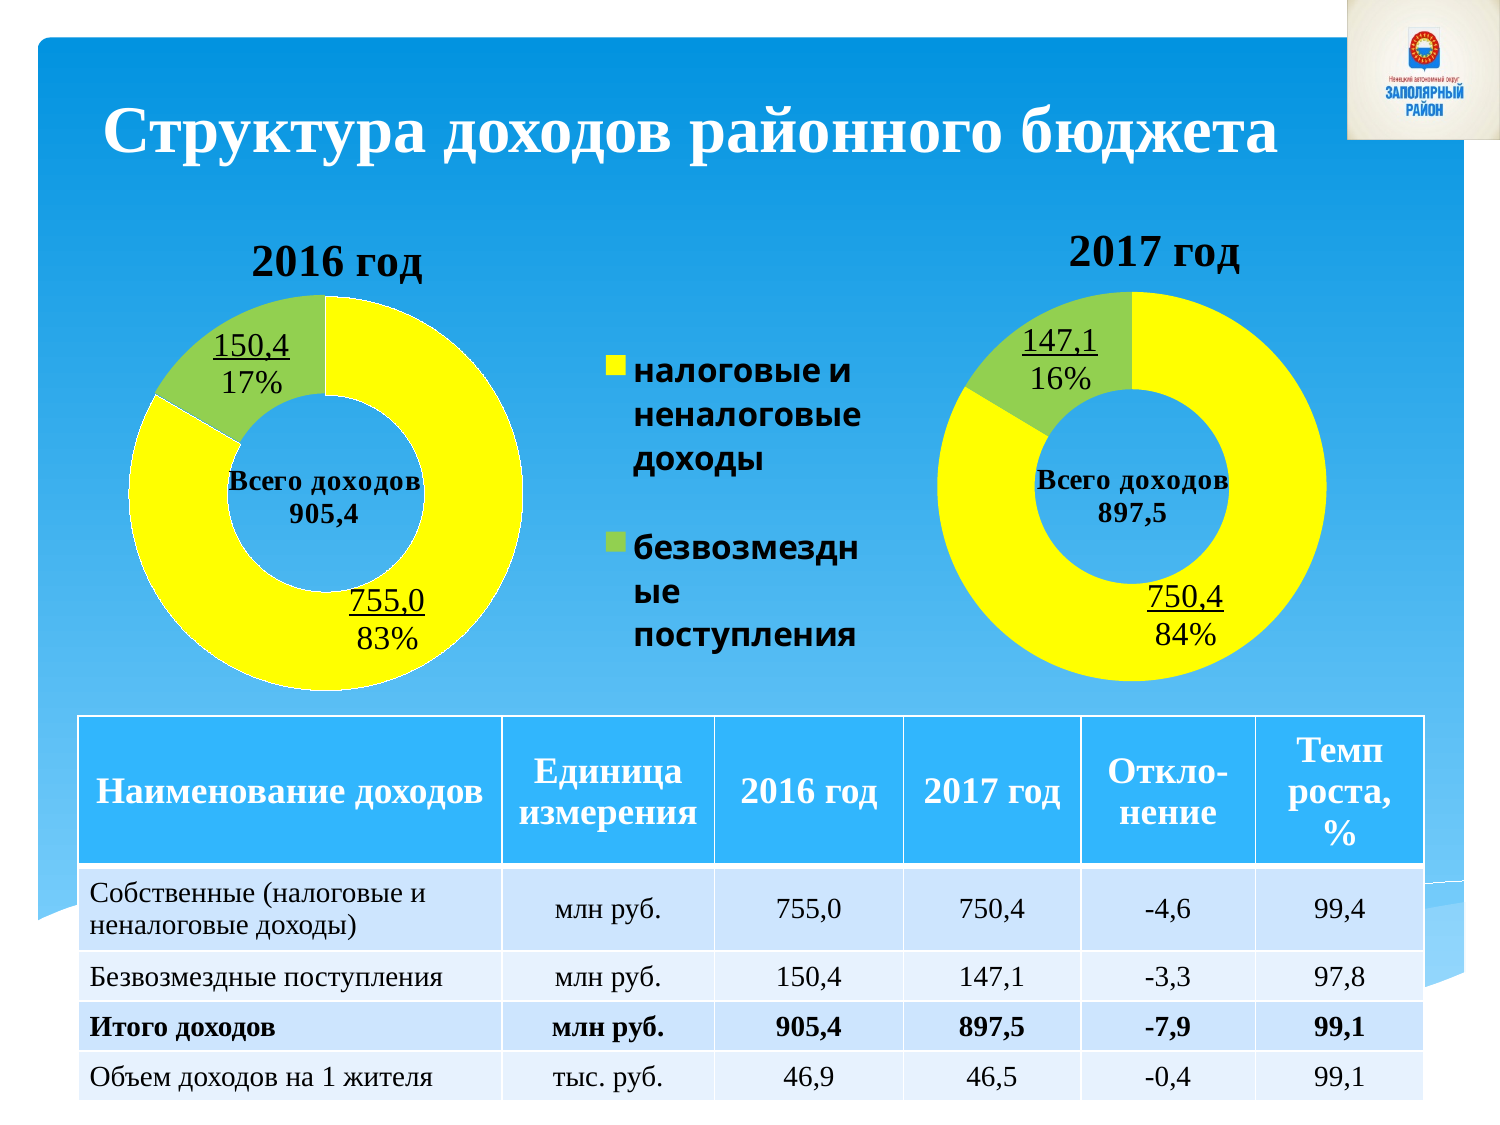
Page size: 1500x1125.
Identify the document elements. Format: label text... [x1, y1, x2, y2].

table_cell -4,6 [1082, 869, 1255, 950]
chart [0, 113, 566, 715]
table_cell -0,4 [1082, 1052, 1255, 1100]
table_cell 897,5 [904, 1002, 1080, 1050]
table_header 2017 год [904, 717, 1080, 863]
table_header 2016 год [715, 717, 903, 863]
table_cell Безвозмездные поступления [79, 952, 501, 1000]
table_cell тыс. руб. [503, 1052, 714, 1100]
table_cell 99,1 [1256, 1002, 1423, 1050]
picture [1347, 0, 1500, 140]
table_cell -7,9 [1082, 1002, 1255, 1050]
chart [589, 101, 1500, 702]
table_cell 99,1 [1256, 1052, 1423, 1100]
table_cell 150,4 [715, 952, 903, 1000]
table_cell 46,9 [715, 1052, 903, 1100]
text_box Структура доходов районного бюджета [50, 78, 1341, 174]
table_cell -3,3 [1082, 952, 1255, 1000]
table_cell 46,5 [904, 1052, 1080, 1100]
table_header Темп роста, % [1256, 717, 1423, 863]
table_cell 97,8 [1256, 952, 1423, 1000]
table_cell млн руб. [503, 869, 714, 950]
table_header Наименование доходов [79, 725, 501, 863]
table_cell 147,1 [904, 952, 1080, 1000]
table_cell Итого доходов [79, 1002, 501, 1050]
table_cell 99,4 [1256, 869, 1423, 950]
table_cell 905,4 [715, 1002, 903, 1050]
table_cell млн руб. [503, 1002, 714, 1050]
table_header Откло-нение [1082, 717, 1255, 863]
table_cell Собственные (налоговые и неналоговые доходы) [79, 869, 501, 950]
table_header Единица измерения [503, 717, 714, 863]
table_cell 755,0 [715, 869, 903, 950]
table_cell 750,4 [904, 869, 1080, 950]
table_cell Объем доходов на 1 жителя [79, 1052, 501, 1100]
table_cell млн руб. [503, 952, 714, 1000]
